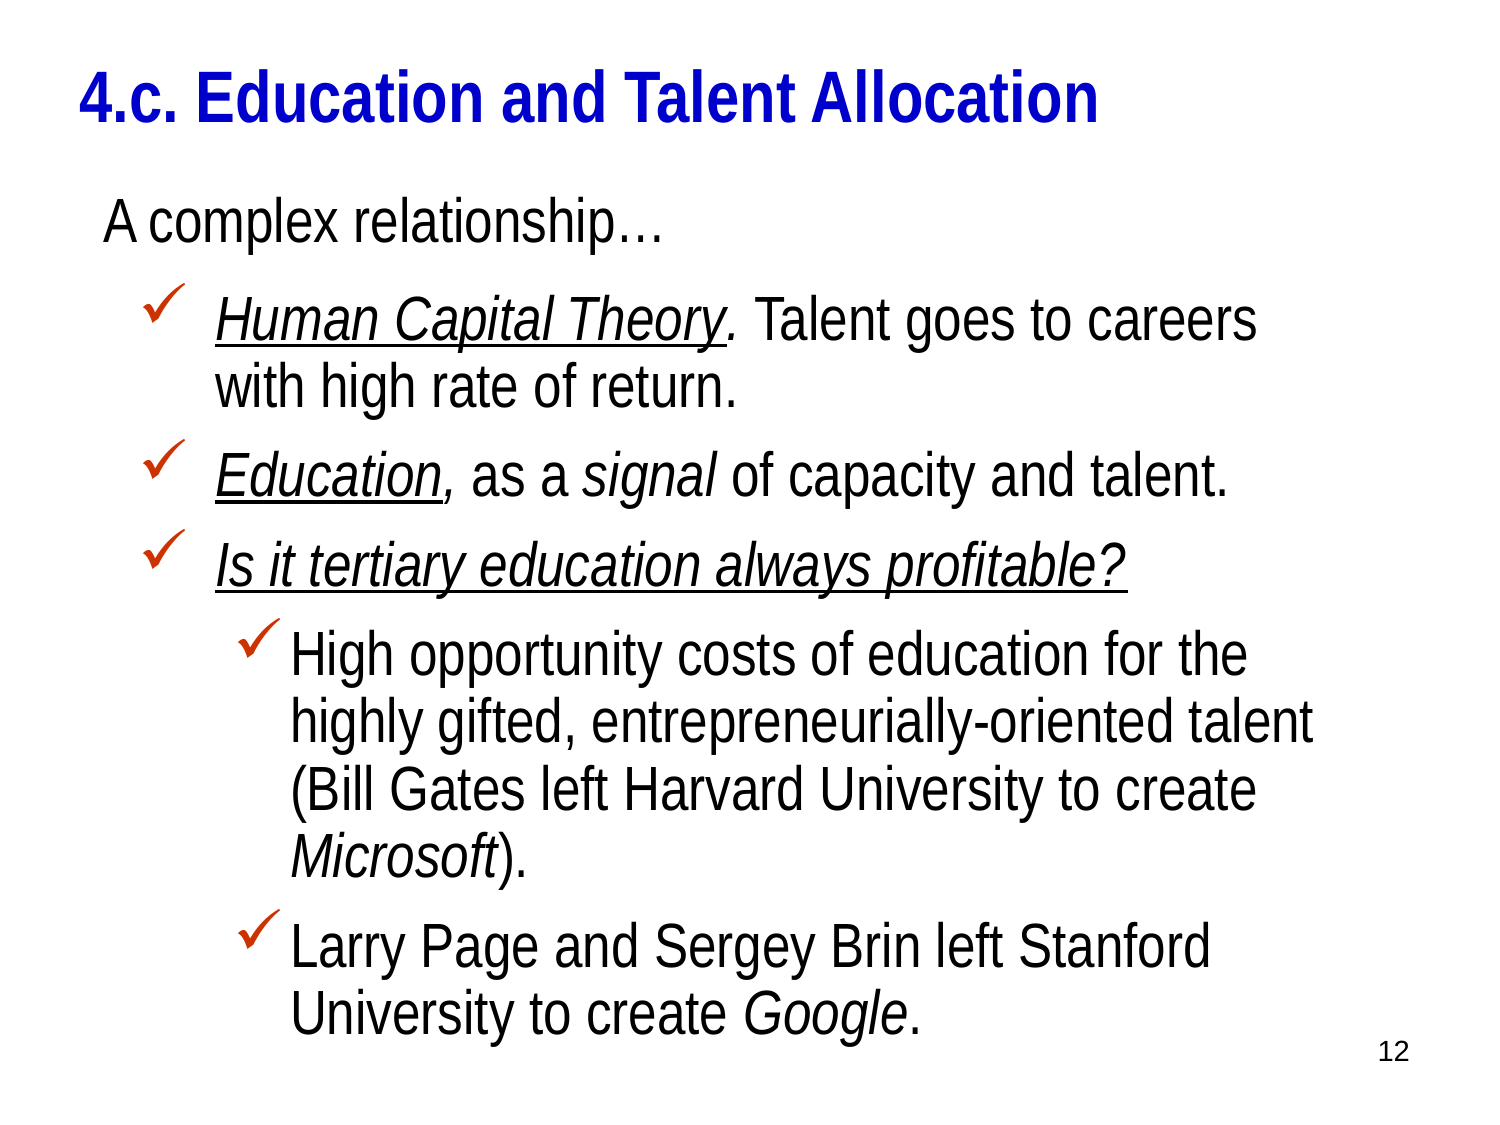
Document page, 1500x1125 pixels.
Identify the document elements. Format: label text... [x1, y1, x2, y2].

text_box A complex relationship… [88, 172, 1353, 263]
slide_number 12 [1074, 1024, 1426, 1103]
text_box 4.c. Education and Talent Allocation [64, 42, 1258, 145]
text_box Human Capital Theory. Talent goes to careers with high rate of return. Education, as a signal of capacity and talent. Is it tertiary education always profitable? High opportunity costs of education for the highly gifted, entrepreneurially-oriented talent (Bill Gates left Harvard University to create Microsoft). Larry Page and Sergey Brin left Stanford University to create Google. [123, 278, 1377, 1056]
